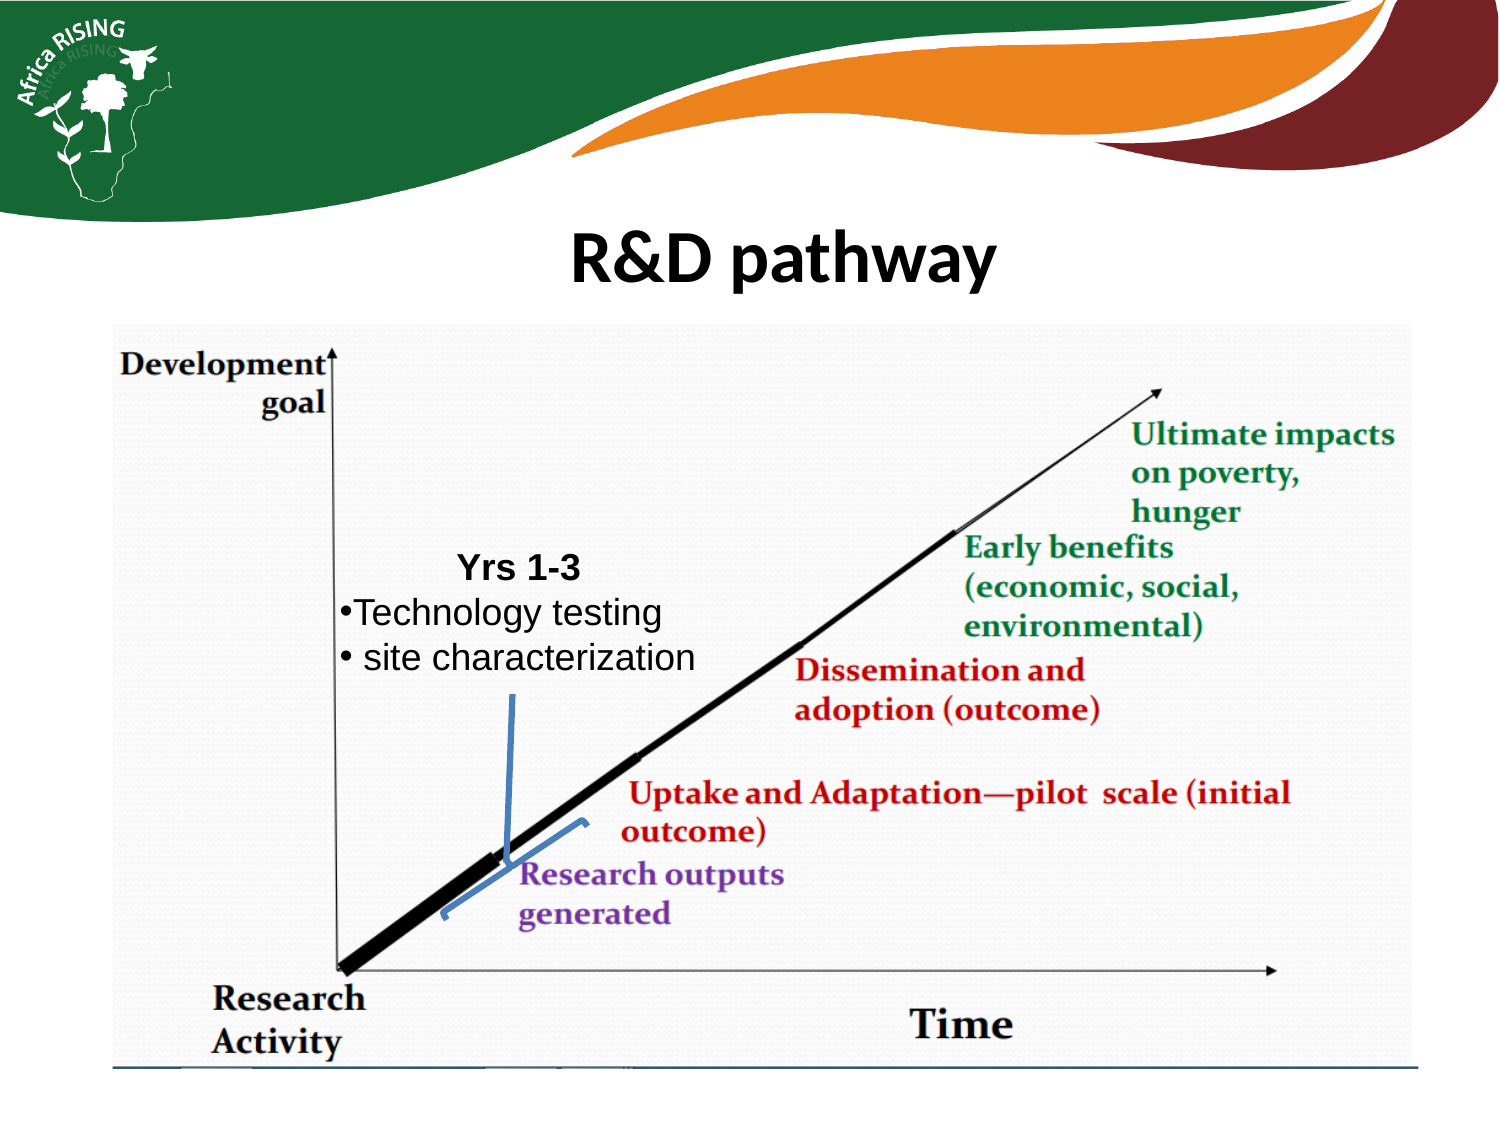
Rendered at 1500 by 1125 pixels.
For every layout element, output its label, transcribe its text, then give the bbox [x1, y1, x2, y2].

picture [0, 0, 1499, 222]
picture [112, 324, 1419, 1069]
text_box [505, 693, 513, 863]
list R&D pathway [137, 200, 1413, 323]
